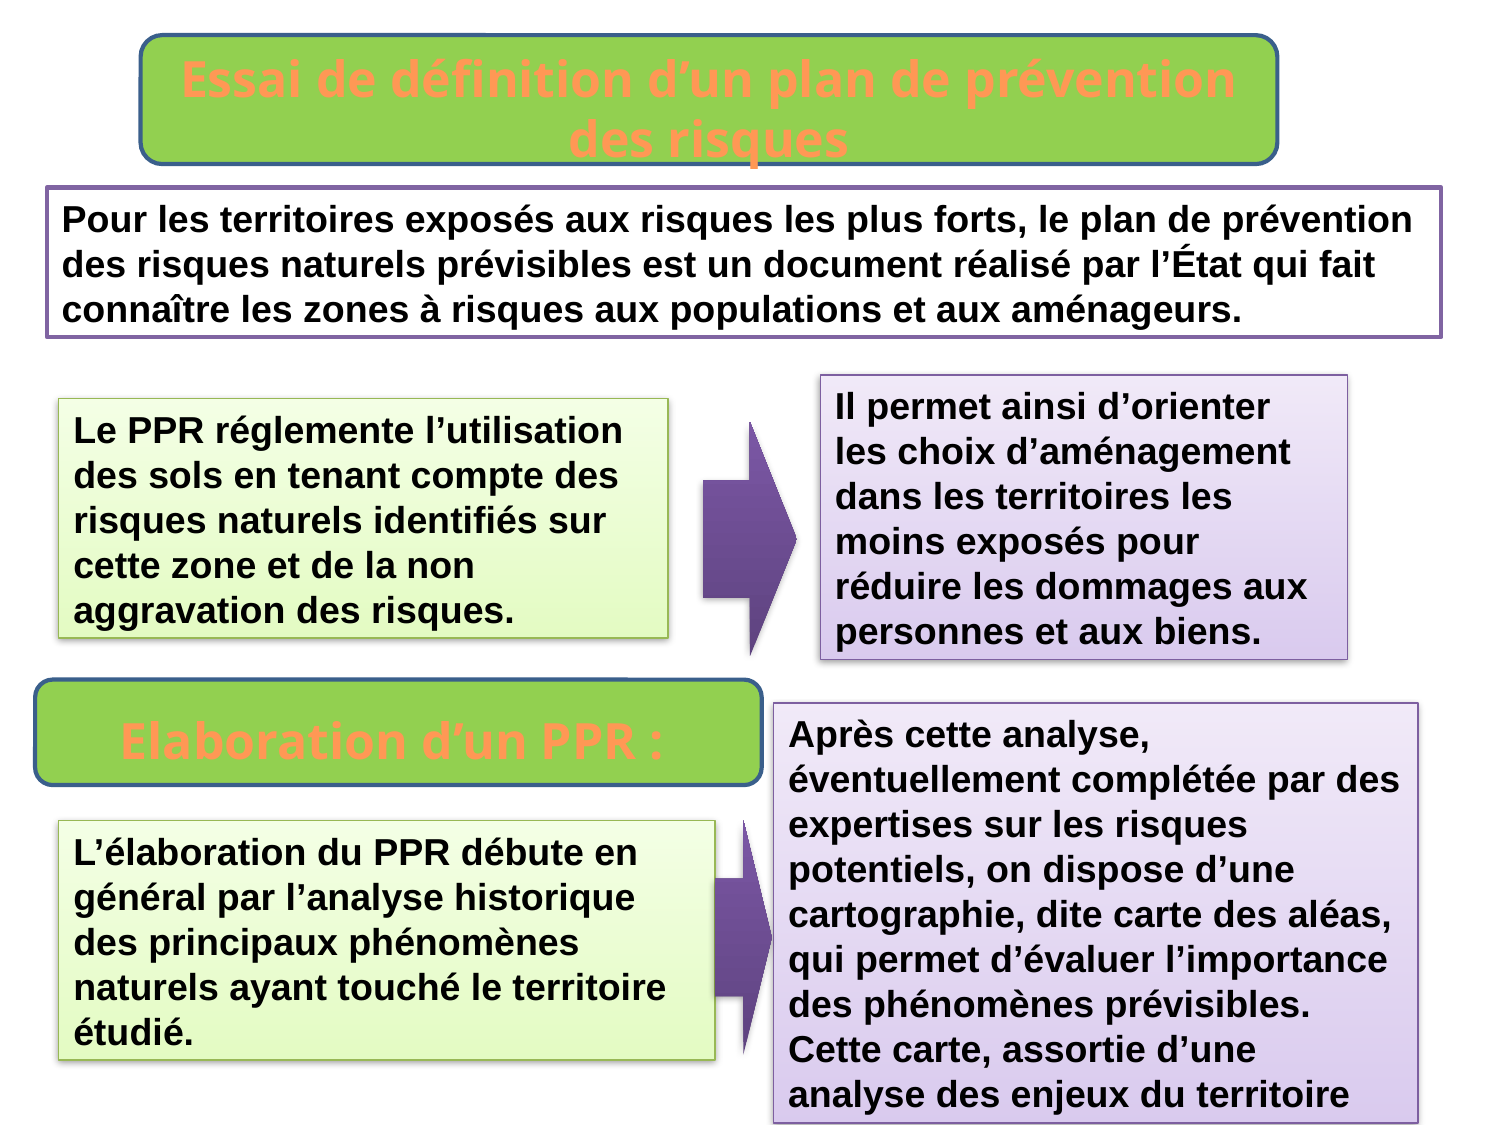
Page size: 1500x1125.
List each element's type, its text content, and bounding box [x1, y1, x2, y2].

text_box Après cette analyse, éventuellement complétée par des expertises sur les risques potentiels, on dispose d’une cartographie, dite carte des aléas, qui permet d’évaluer l’importance des phénomènes prévisibles. Cette carte, assortie d’une analyse des enjeux du territoire [773, 702, 1419, 1124]
text_box Essai de définition d’un plan de prévention des risques [138, 32, 1280, 167]
text_box L’élaboration du PPR débute en général par l’analyse historique des principaux phénomènes naturels ayant touché le territoire étudié. [58, 820, 716, 1061]
text_box Pour les territoires exposés aux risques les plus forts, le plan de prévention des risques naturels prévisibles est un document réalisé par l’État qui fait connaître les zones à risques aux populations et aux aménageurs. [45, 185, 1443, 339]
text_box Le PPR réglemente l’utilisation des sols en tenant compte des risques naturels identifiés sur cette zone et de la non aggravation des risques. [58, 398, 669, 639]
text_box [714, 820, 772, 1055]
text_box [703, 421, 797, 657]
text_box Elaboration d’un PPR : [32, 677, 764, 788]
text_box Il permet ainsi d’orienter les choix d’aménagement dans les territoires les moins exposés pour réduire les dommages aux personnes et aux biens. [820, 374, 1348, 660]
